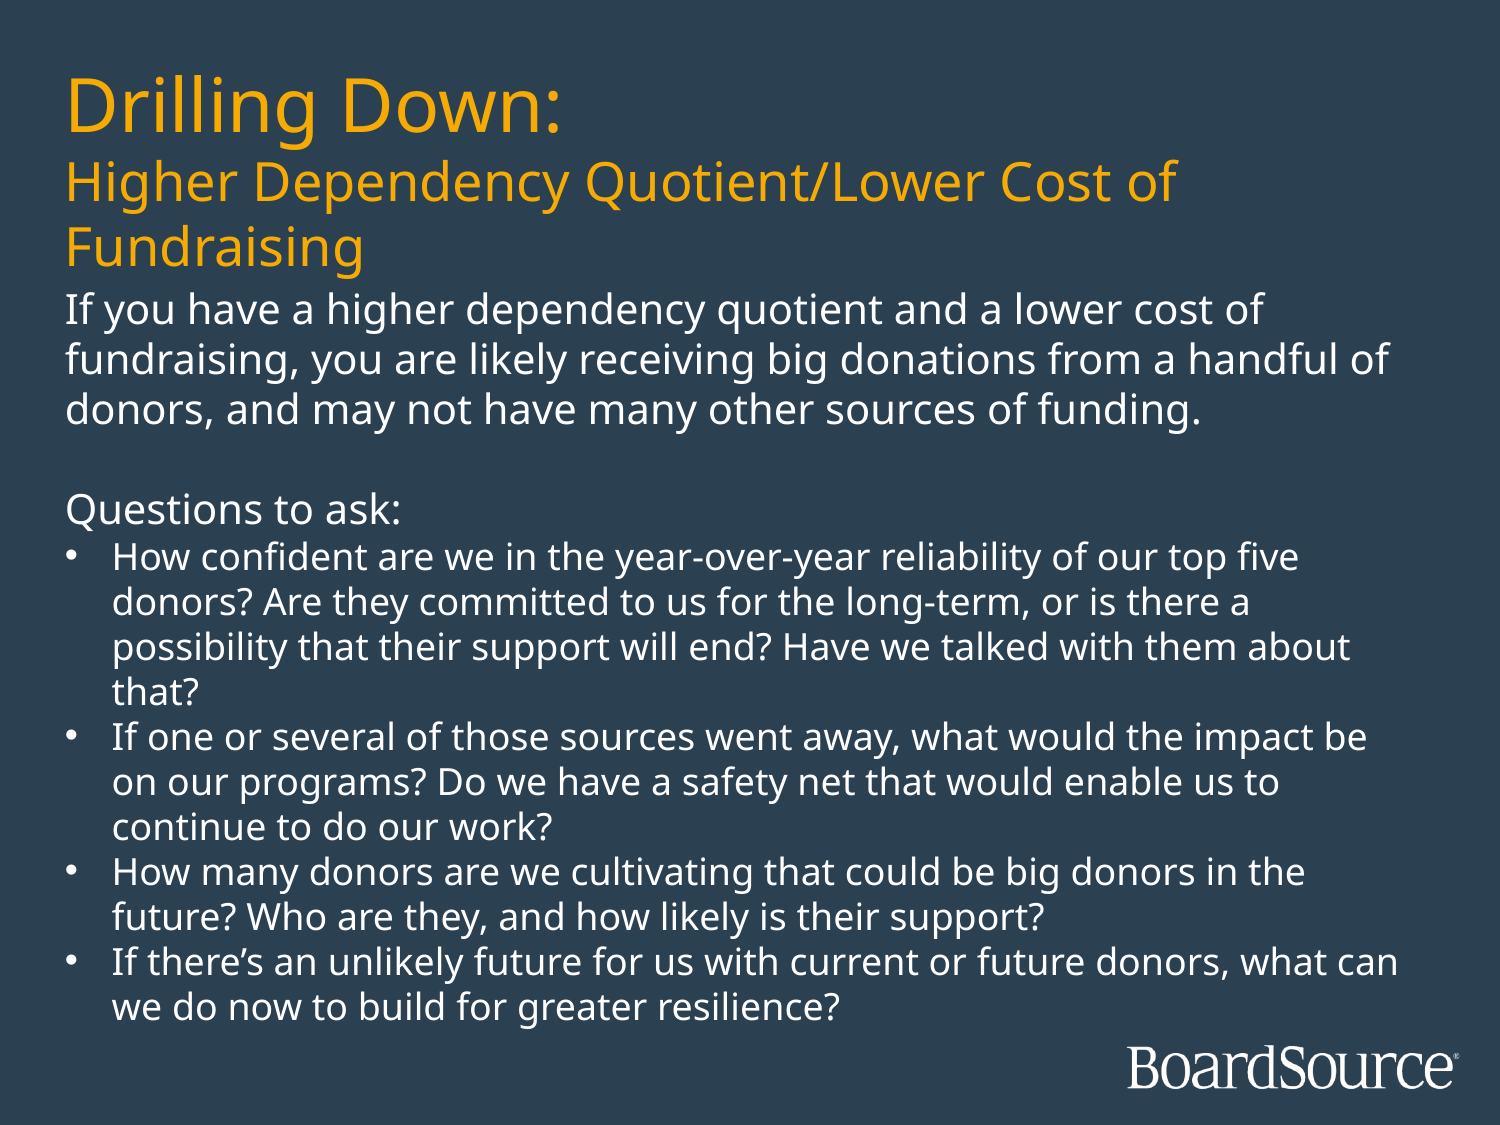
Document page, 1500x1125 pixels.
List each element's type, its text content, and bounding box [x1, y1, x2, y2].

text_box Drilling Down: Higher Dependency Quotient/Lower Cost of Fundraising [50, 49, 1450, 285]
picture [1124, 1043, 1463, 1091]
text_box If you have a higher dependency quotient and a lower cost of fundraising, you are likely receiving big donations from a handful of donors, and may not have many other sources of funding. Questions to ask: How confident are we in the year-over-year reliability of our top five donors? Are they committed to us for the long-term, or is there a possibility that their support will end? Have we talked with them about that? If one or several of those sources went away, what would the impact be on our programs? Do we have a safety net that would enable us to continue to do our work? How many donors are we cultivating that could be big donors in the future? Who are they, and how likely is their support? If there’s an unlikely future for us with current or future donors, what can we do now to build for greater resilience? [50, 275, 1425, 1035]
